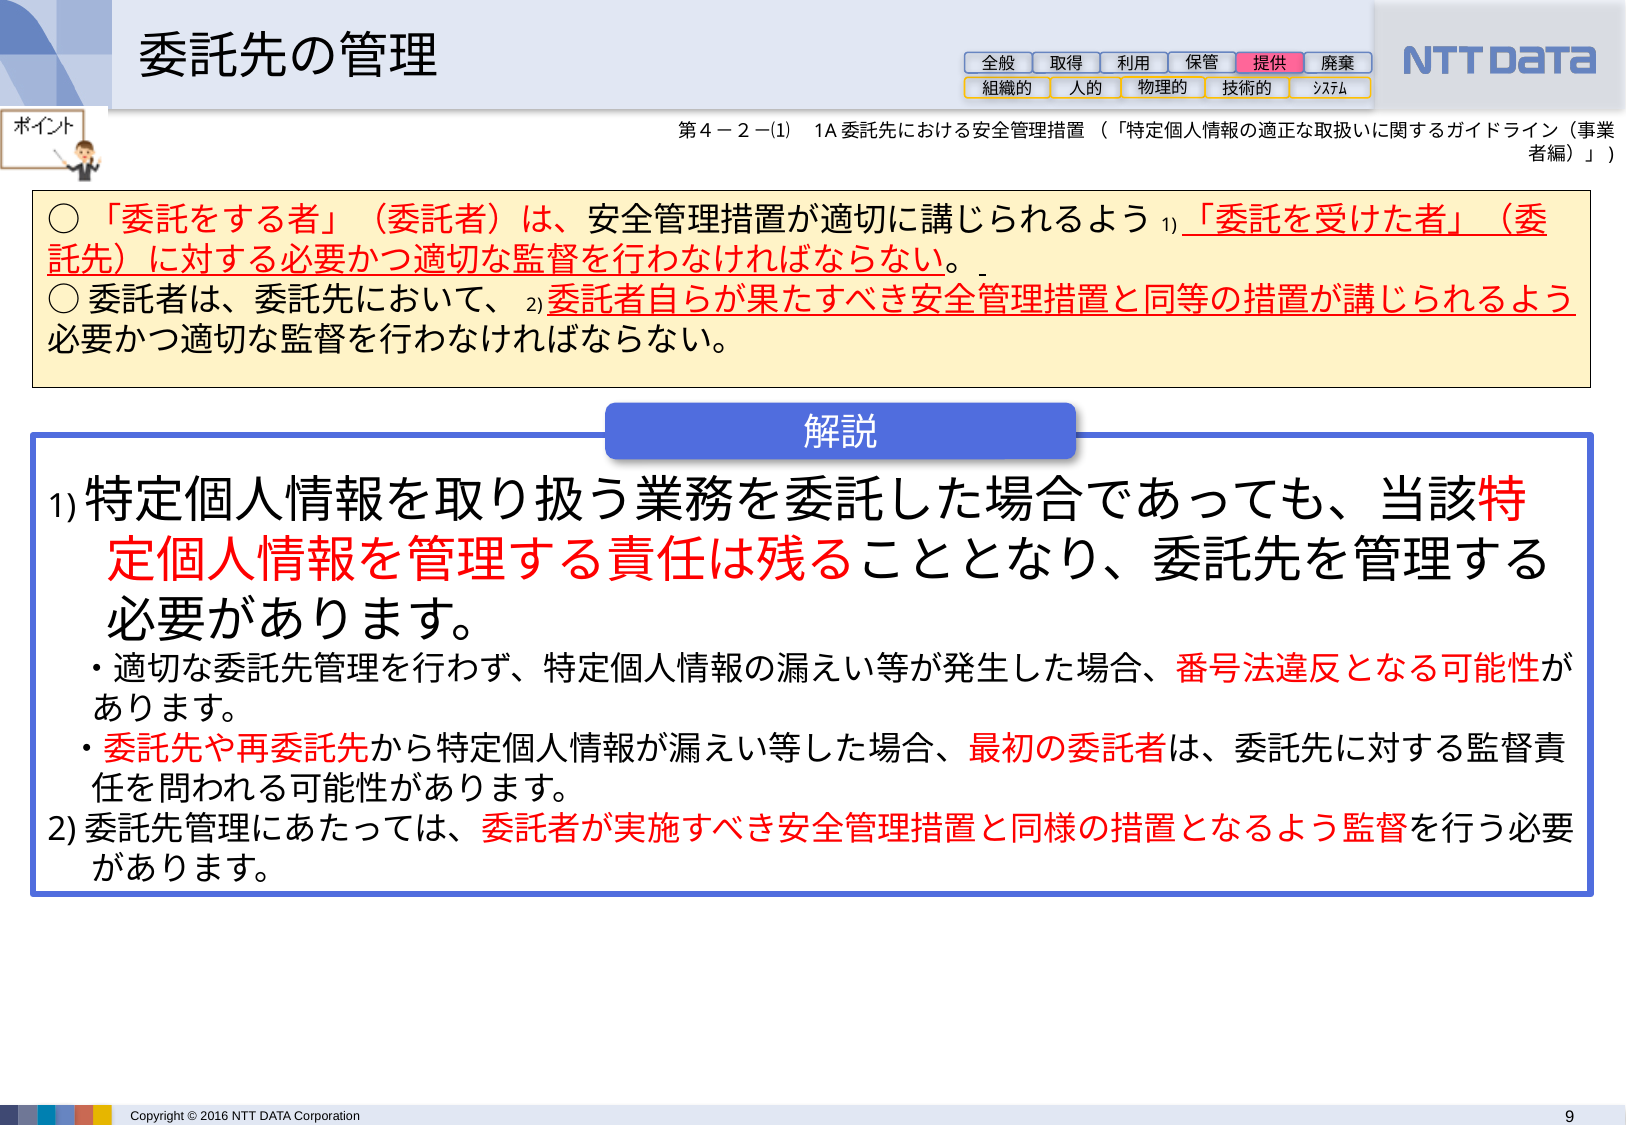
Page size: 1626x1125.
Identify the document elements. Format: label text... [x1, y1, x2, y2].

text_box 第４－２－⑴ 1A委託先における安全管理措置 （「特定個人情報の適正な取扱いに関するガイドライン（事業者編）」) [660, 111, 1625, 172]
text_box ○「委託をする者」（委託者）は、安全管理措置が適切に講じられるよう1)「委託を受けた者」（委託先）に対する必要かつ適切な監督を行わなければならない。 ○委託者は、委託先において、2)委託者自らが果たすべき安全管理措置と同等の措置が講じられるよう必要かつ適切な監督を行わなければならない。 [32, 190, 1591, 388]
picture [0, 0, 110, 194]
title 委託先の管理 [110, 0, 1416, 109]
picture [1416, 46, 1596, 74]
text_box 解説 [605, 402, 1076, 460]
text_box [964, 51, 1373, 99]
text_box 1)特定個人情報を取り扱う業務を委託した場合であっても、当該特定個人情報を管理する責任は残ることとなり、委託先を管理する必要があります。 ・適切な委託先管理を行わず、特定個人情報の漏えい等が発生した場合、番号法違反となる可能性があります。 ・委託先や再委託先から特定個人情報が漏えい等した場合、最初の委託者は、委託先に対する監督責任を問われる可能性があります。 2)委託先管理にあたっては、委託者が実施すべき安全管理措置と同様の措置となるよう監督を行う必要があります。 [32, 435, 1591, 895]
